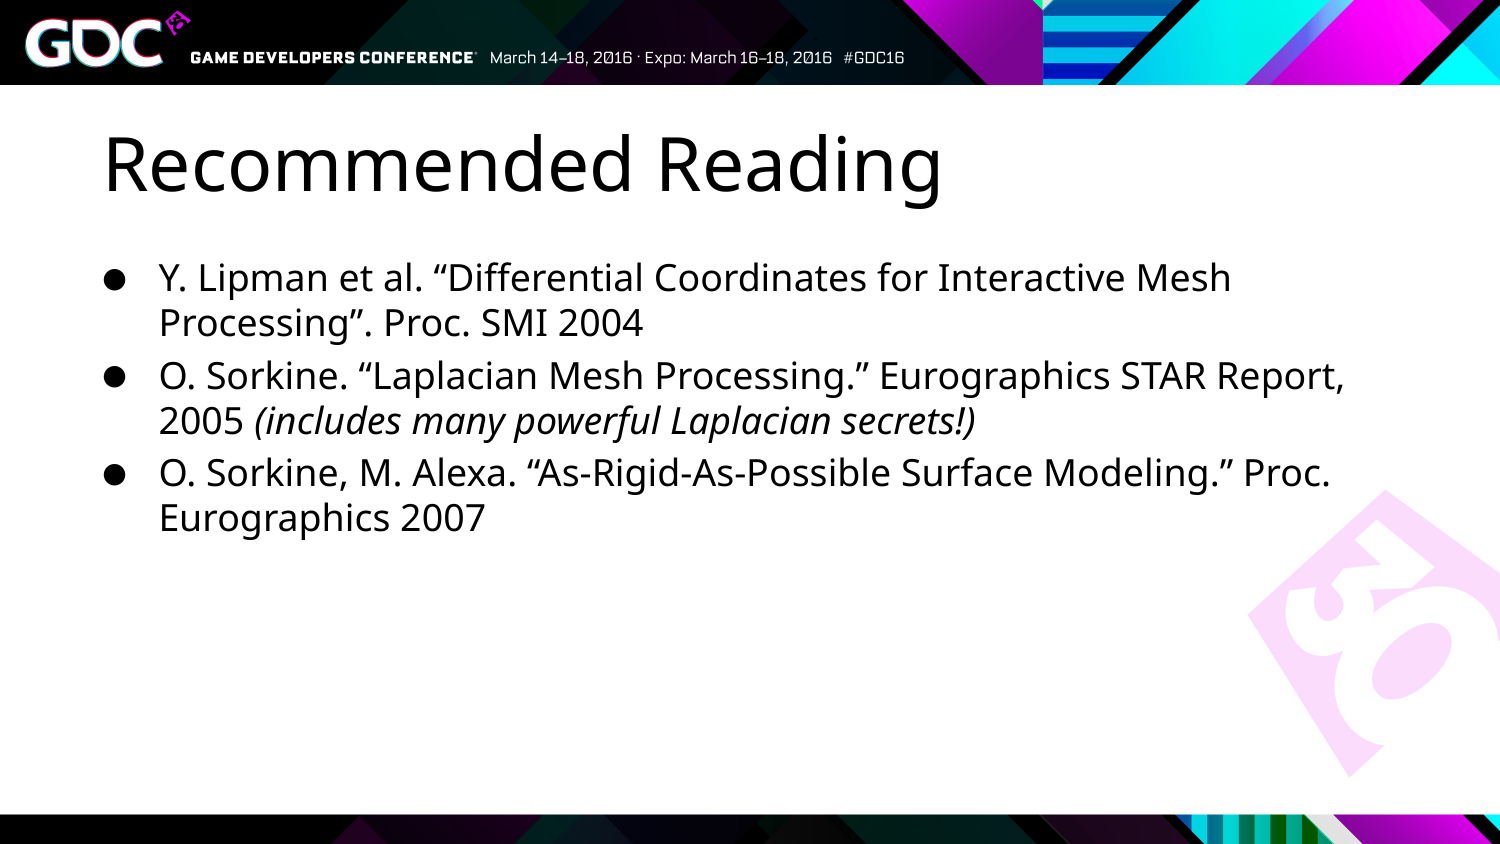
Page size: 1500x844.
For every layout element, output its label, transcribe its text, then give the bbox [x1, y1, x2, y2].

title Recommended Reading [87, 109, 1413, 238]
list Y. Lipman et al. “Differential Coordinates for Interactive Mesh Processing”. Proc. SMI 2004 O. Sorkine. “Laplacian Mesh Processing.” Eurographics STAR Report, 2005 (includes many powerful Laplacian secrets!) O. Sorkine, M. Alexa. “As-Rigid-As-Possible Surface Modeling.” Proc. Eurographics 2007 [87, 246, 1413, 697]
picture [0, 0, 1500, 844]
